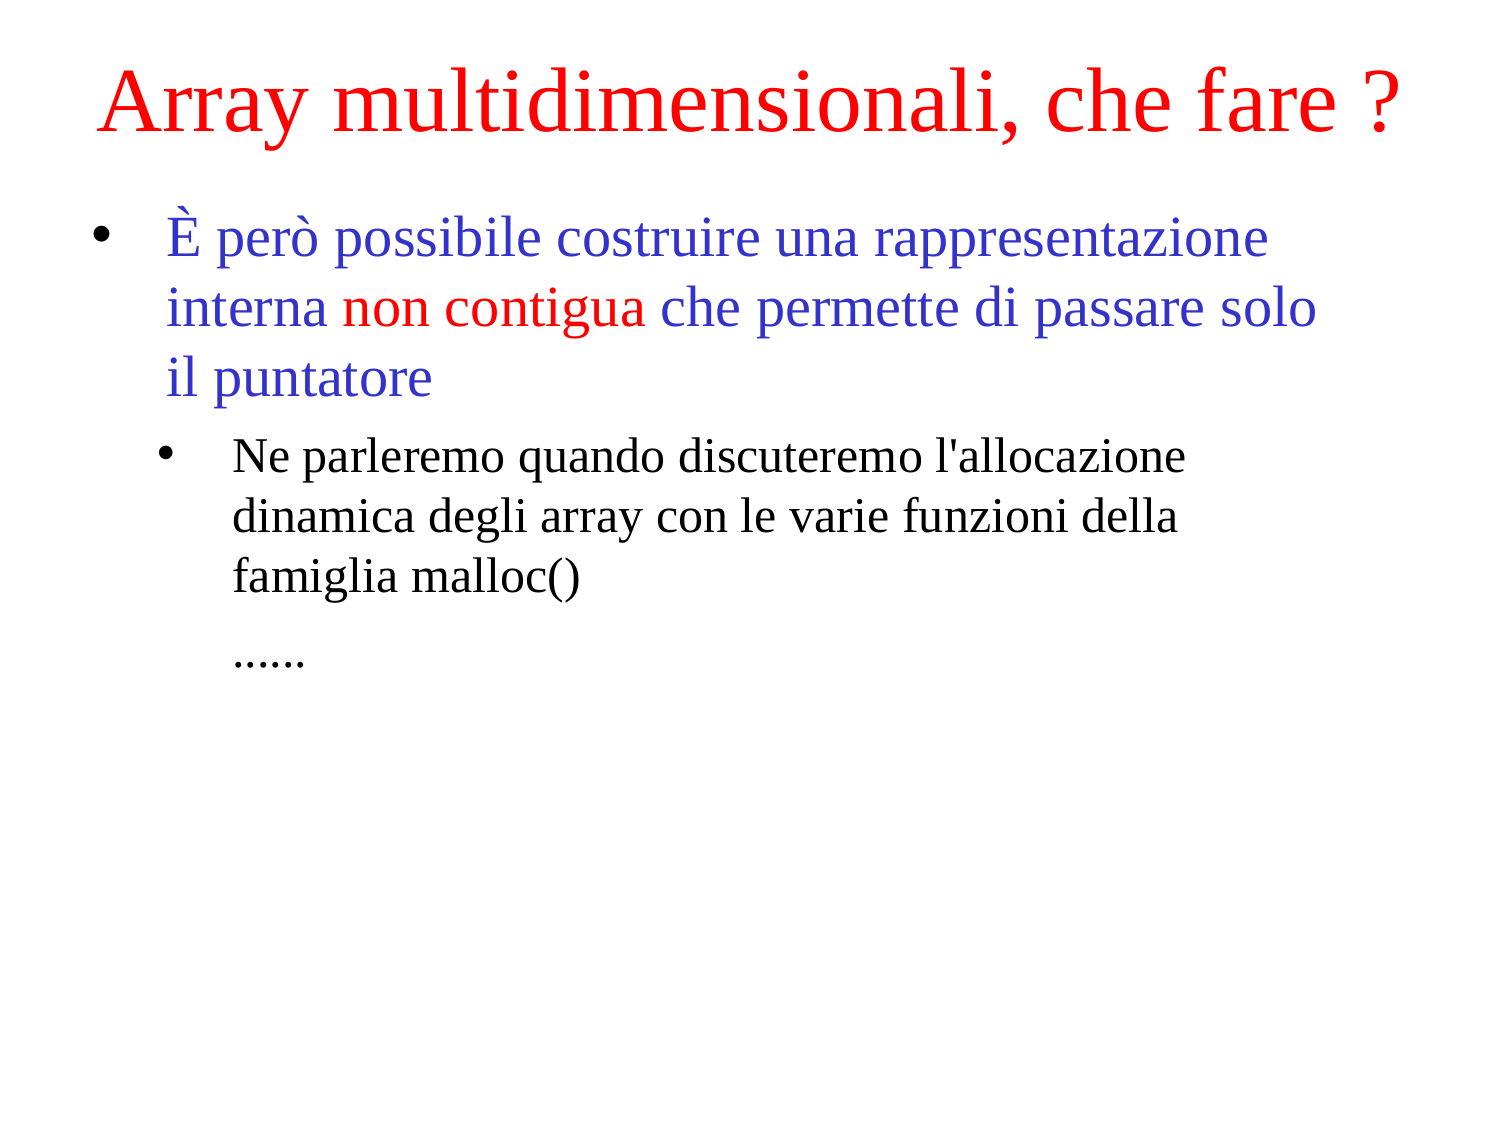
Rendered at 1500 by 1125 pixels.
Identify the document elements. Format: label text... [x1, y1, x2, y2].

list È però possibile costruire una rappresentazione interna non contigua che permette di passare solo il puntatore Ne parleremo quando discuteremo l'allocazione dinamica degli array con le varie funzioni della famiglia malloc() ...... [76, 190, 1352, 1024]
title Array multidimensionali, che fare ? [0, 0, 1500, 191]
